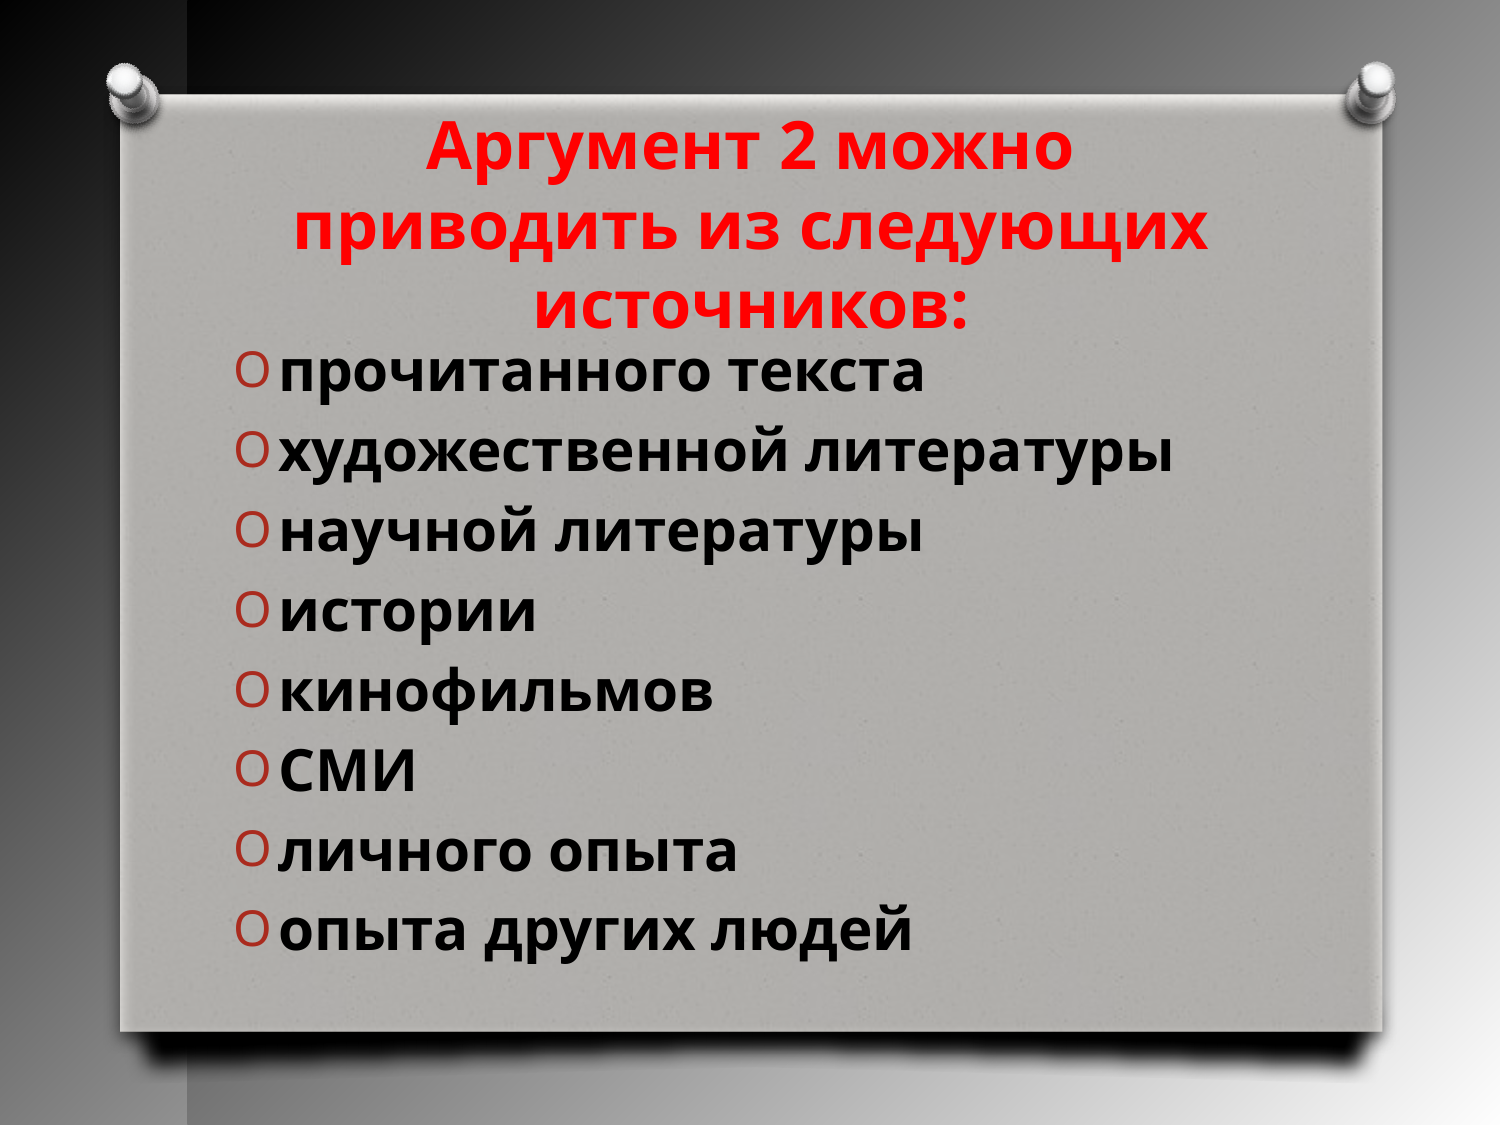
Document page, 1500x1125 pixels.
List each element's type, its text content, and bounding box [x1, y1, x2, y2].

text_box прочитанного текста художественной литературы научной литературы истории кинофильмов СМИ личного опыта опыта других людей [218, 326, 1270, 1024]
text_box Аргумент 2 можно приводить из следующих источников: [179, 113, 1323, 332]
picture [75, 29, 198, 153]
picture [1317, 35, 1439, 156]
